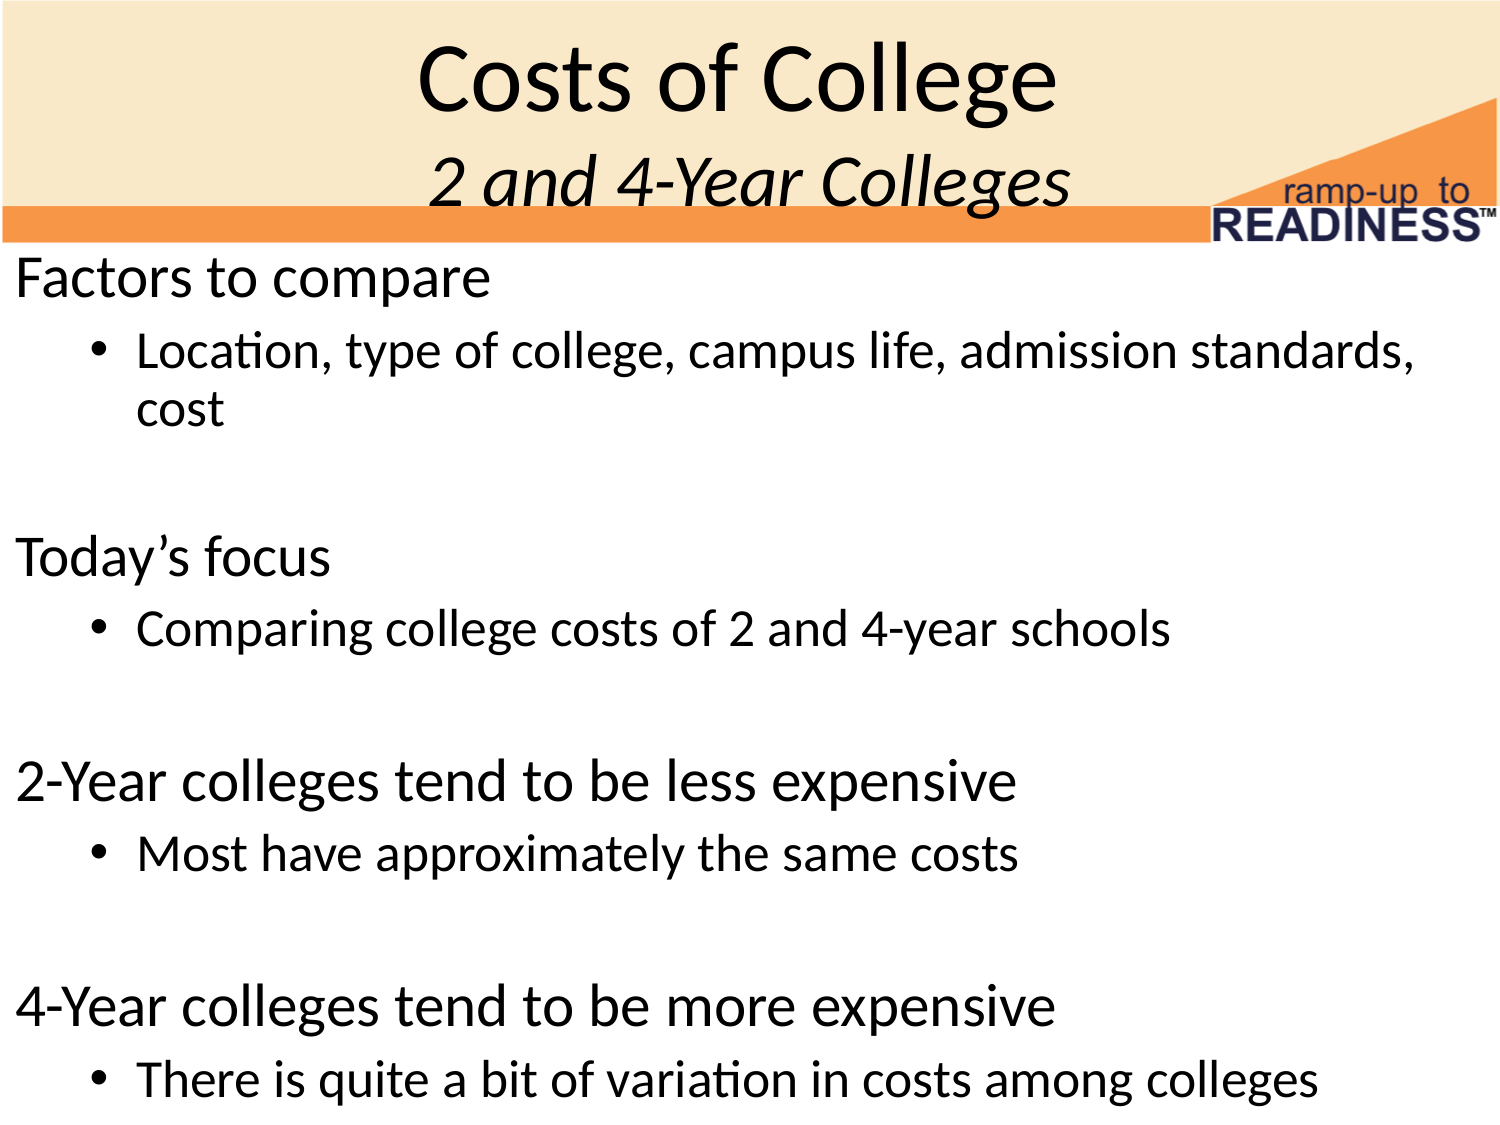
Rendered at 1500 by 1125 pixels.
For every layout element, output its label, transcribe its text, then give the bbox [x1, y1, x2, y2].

title Costs of College 2 and 4-Year Colleges [75, 0, 1425, 233]
list Factors to compare Location, type of college, campus life, admission standards, cost Today’s focus Comparing college costs of 2 and 4-year schools 2-Year colleges tend to be less expensive Most have approximately the same costs 4-Year colleges tend to be more expensive There is quite a bit of variation in costs among colleges [0, 237, 1500, 1125]
picture [0, 0, 1500, 237]
